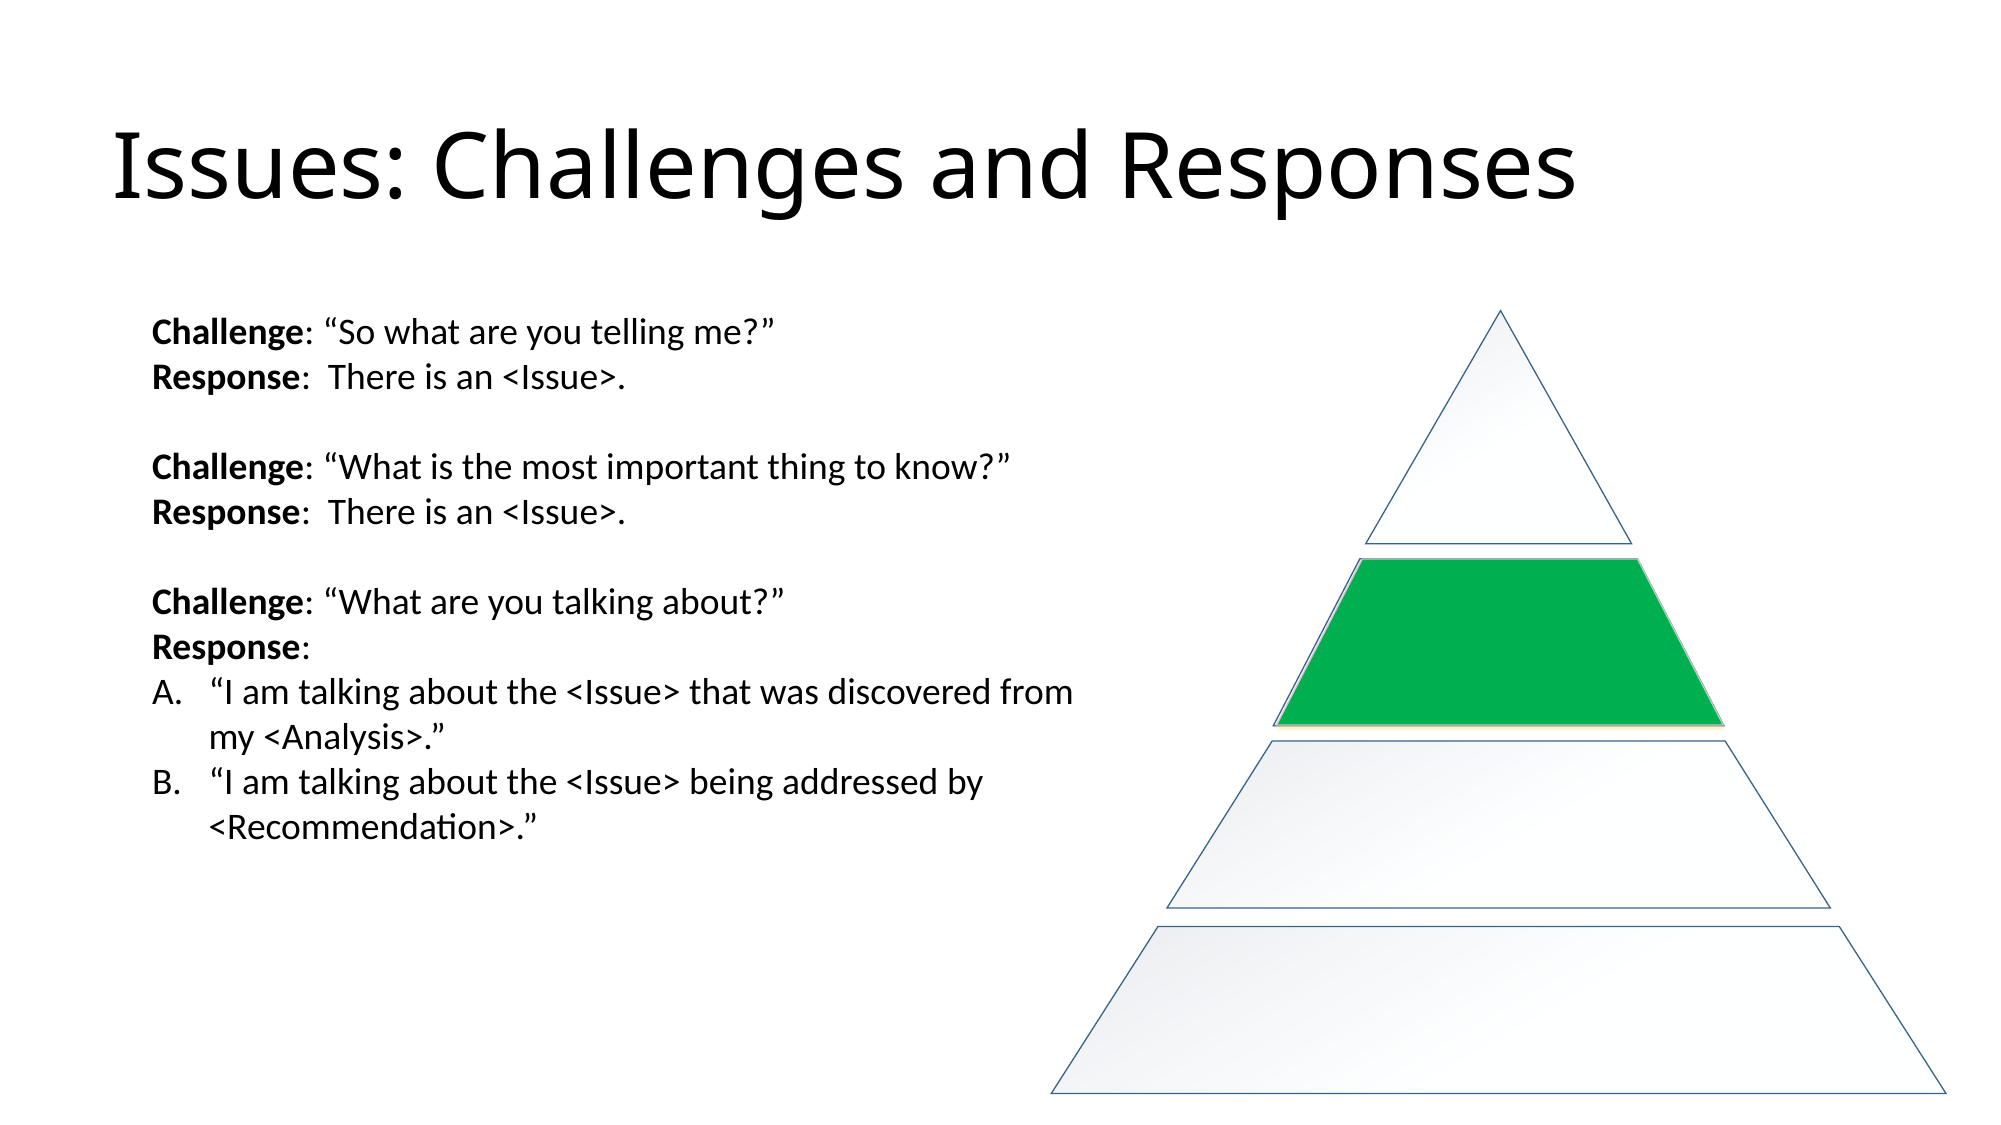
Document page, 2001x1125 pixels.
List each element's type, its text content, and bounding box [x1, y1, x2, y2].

picture [1048, 307, 1947, 1095]
title Issues: Challenges and Responses [97, 59, 1863, 278]
text_box Challenge: “So what are you telling me?” Response: There is an <Issue>. Challenge: “What is the most important thing to know?” Response: There is an <Issue>. Challenge: “What are you talking about?” Response: “I am talking about the <Issue> that was discovered from my <Analysis>.” “I am talking about the <Issue> being addressed by <Recommendation>.” [137, 299, 1131, 855]
